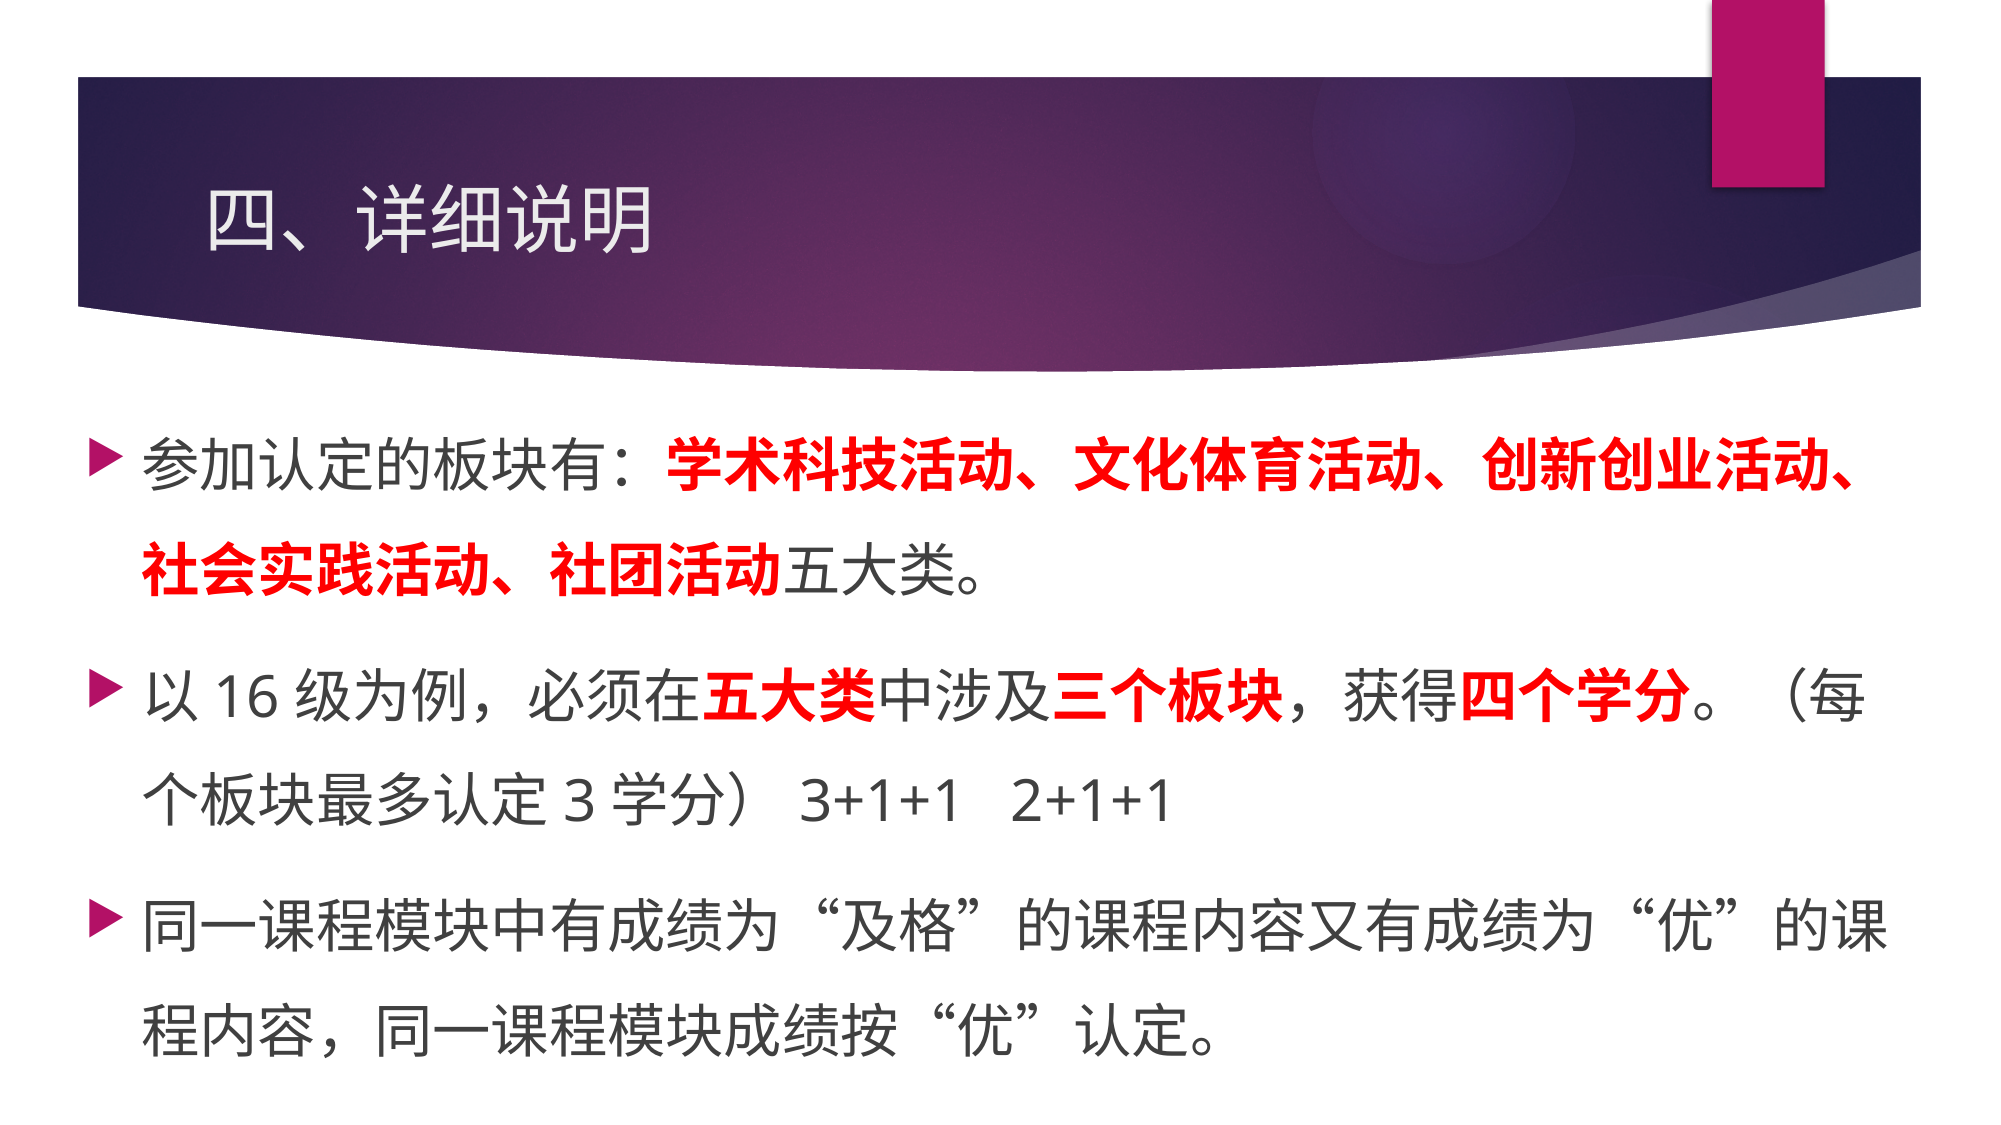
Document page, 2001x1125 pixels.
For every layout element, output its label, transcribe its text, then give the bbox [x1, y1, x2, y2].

list 参加认定的板块有：学术科技活动、文化体育活动、创新创业活动、社会实践活动、社团活动五大类。 以16级为例，必须在五大类中涉及三个板块，获得四个学分。（每个板块最多认定3学分）3+1+1 2+1+1 同一课程模块中有成绩为“及格”的课程内容又有成绩为“优”的课程内容，同一课程模块成绩按“优”认定。 [70, 386, 1920, 1081]
title 四、详细说明 [189, 159, 1627, 276]
